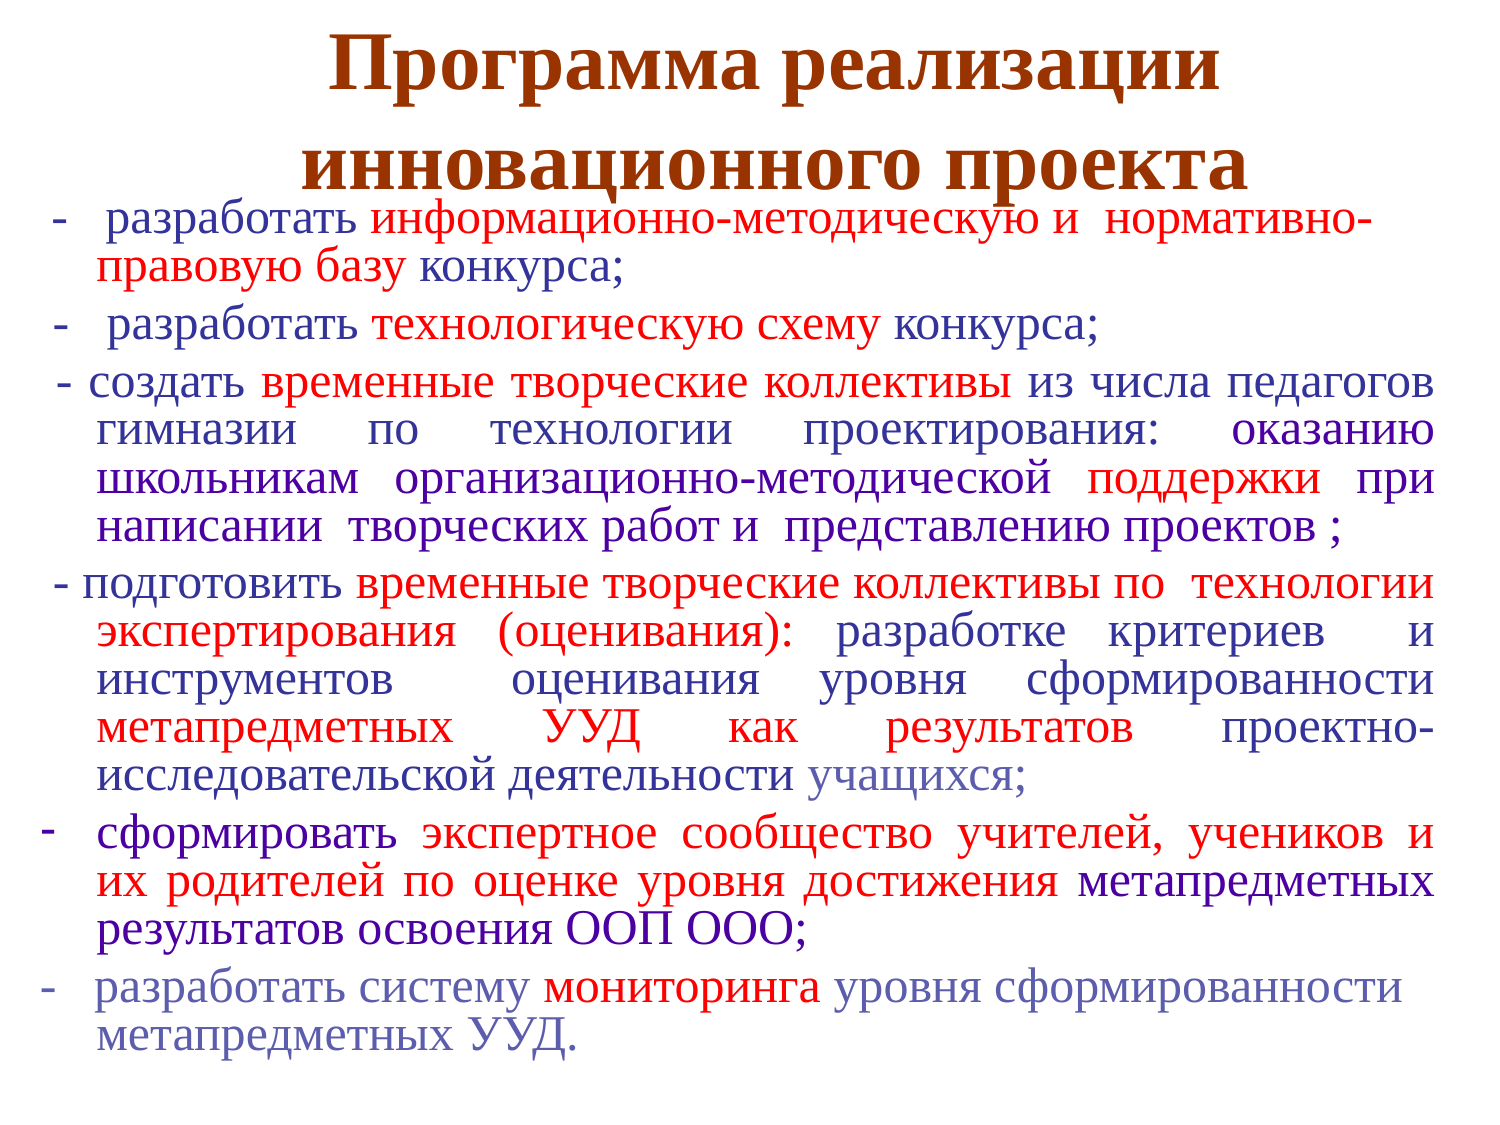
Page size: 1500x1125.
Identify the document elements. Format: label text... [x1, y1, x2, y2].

list - разработать информационно-методическую и нормативно- правовую базу конкурса; - разработать технологическую схему конкурса; - создать временные творческие коллективы из числа педагогов гимназии по технологии проектирования: оказанию школьникам организационно-методической поддержки при написании творческих работ и представлению проектов ; - подготовить временные творческие коллективы по технологии экспертирования (оценивания): разработке критериев и инструментов оценивания уровня сформированности метапредметных УУД как результатов проектно-исследовательской деятельности учащихся; сформировать экспертное сообщество учителей, учеников и их родителей по оценке уровня достижения метапредметных результатов освоения ООП ООО; - разработать систему мониторинга уровня сформированности метапредметных УУД. [24, 187, 1450, 1125]
title Программа реализации инновационного проекта [75, 24, 1475, 188]
